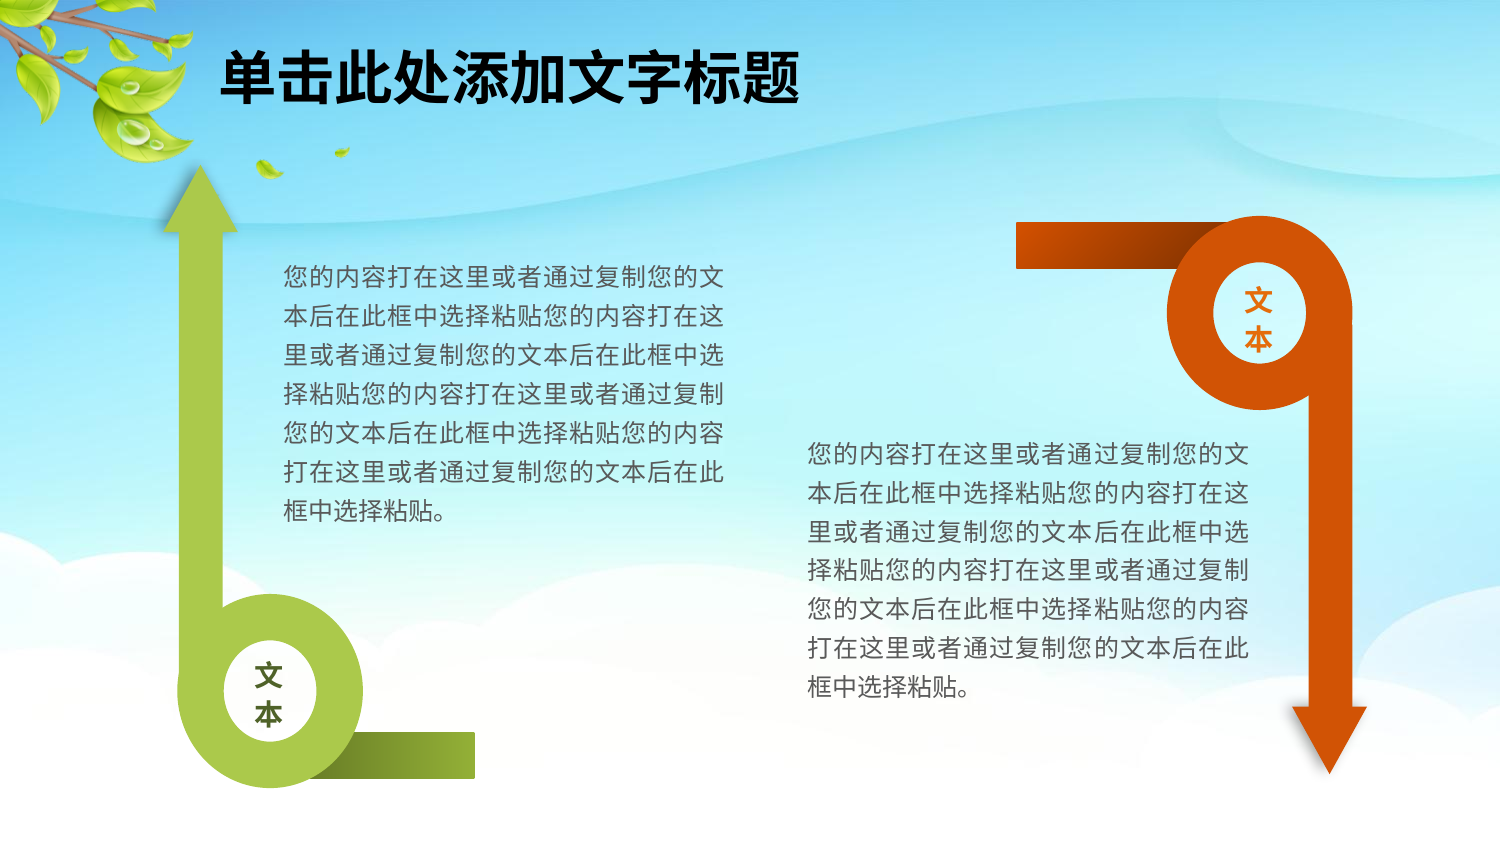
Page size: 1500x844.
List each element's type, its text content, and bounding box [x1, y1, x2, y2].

text_box 文本 [228, 646, 310, 739]
text_box [177, 593, 363, 789]
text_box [1292, 324, 1367, 775]
picture [0, 0, 1500, 844]
text_box [1016, 222, 1224, 269]
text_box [163, 164, 238, 677]
text_box 您的内容打在这里或者通过复制您的文本后在此框中选择粘贴您的内容打在这里或者通过复制您的文本后在此框中选择粘贴您的内容打在这里或者通过复制您的文本后在此框中选择粘贴您的内容打在这里或者通过复制您的文本后在此框中选择粘贴。 [793, 421, 1265, 710]
text_box 文本 [1218, 271, 1300, 364]
text_box [312, 732, 475, 779]
text_box 您的内容打在这里或者通过复制您的文本后在此框中选择粘贴您的内容打在这里或者通过复制您的文本后在此框中选择粘贴您的内容打在这里或者通过复制您的文本后在此框中选择粘贴您的内容打在这里或者通过复制您的文本后在此框中选择粘贴。 [268, 245, 741, 533]
text_box [1166, 215, 1353, 411]
